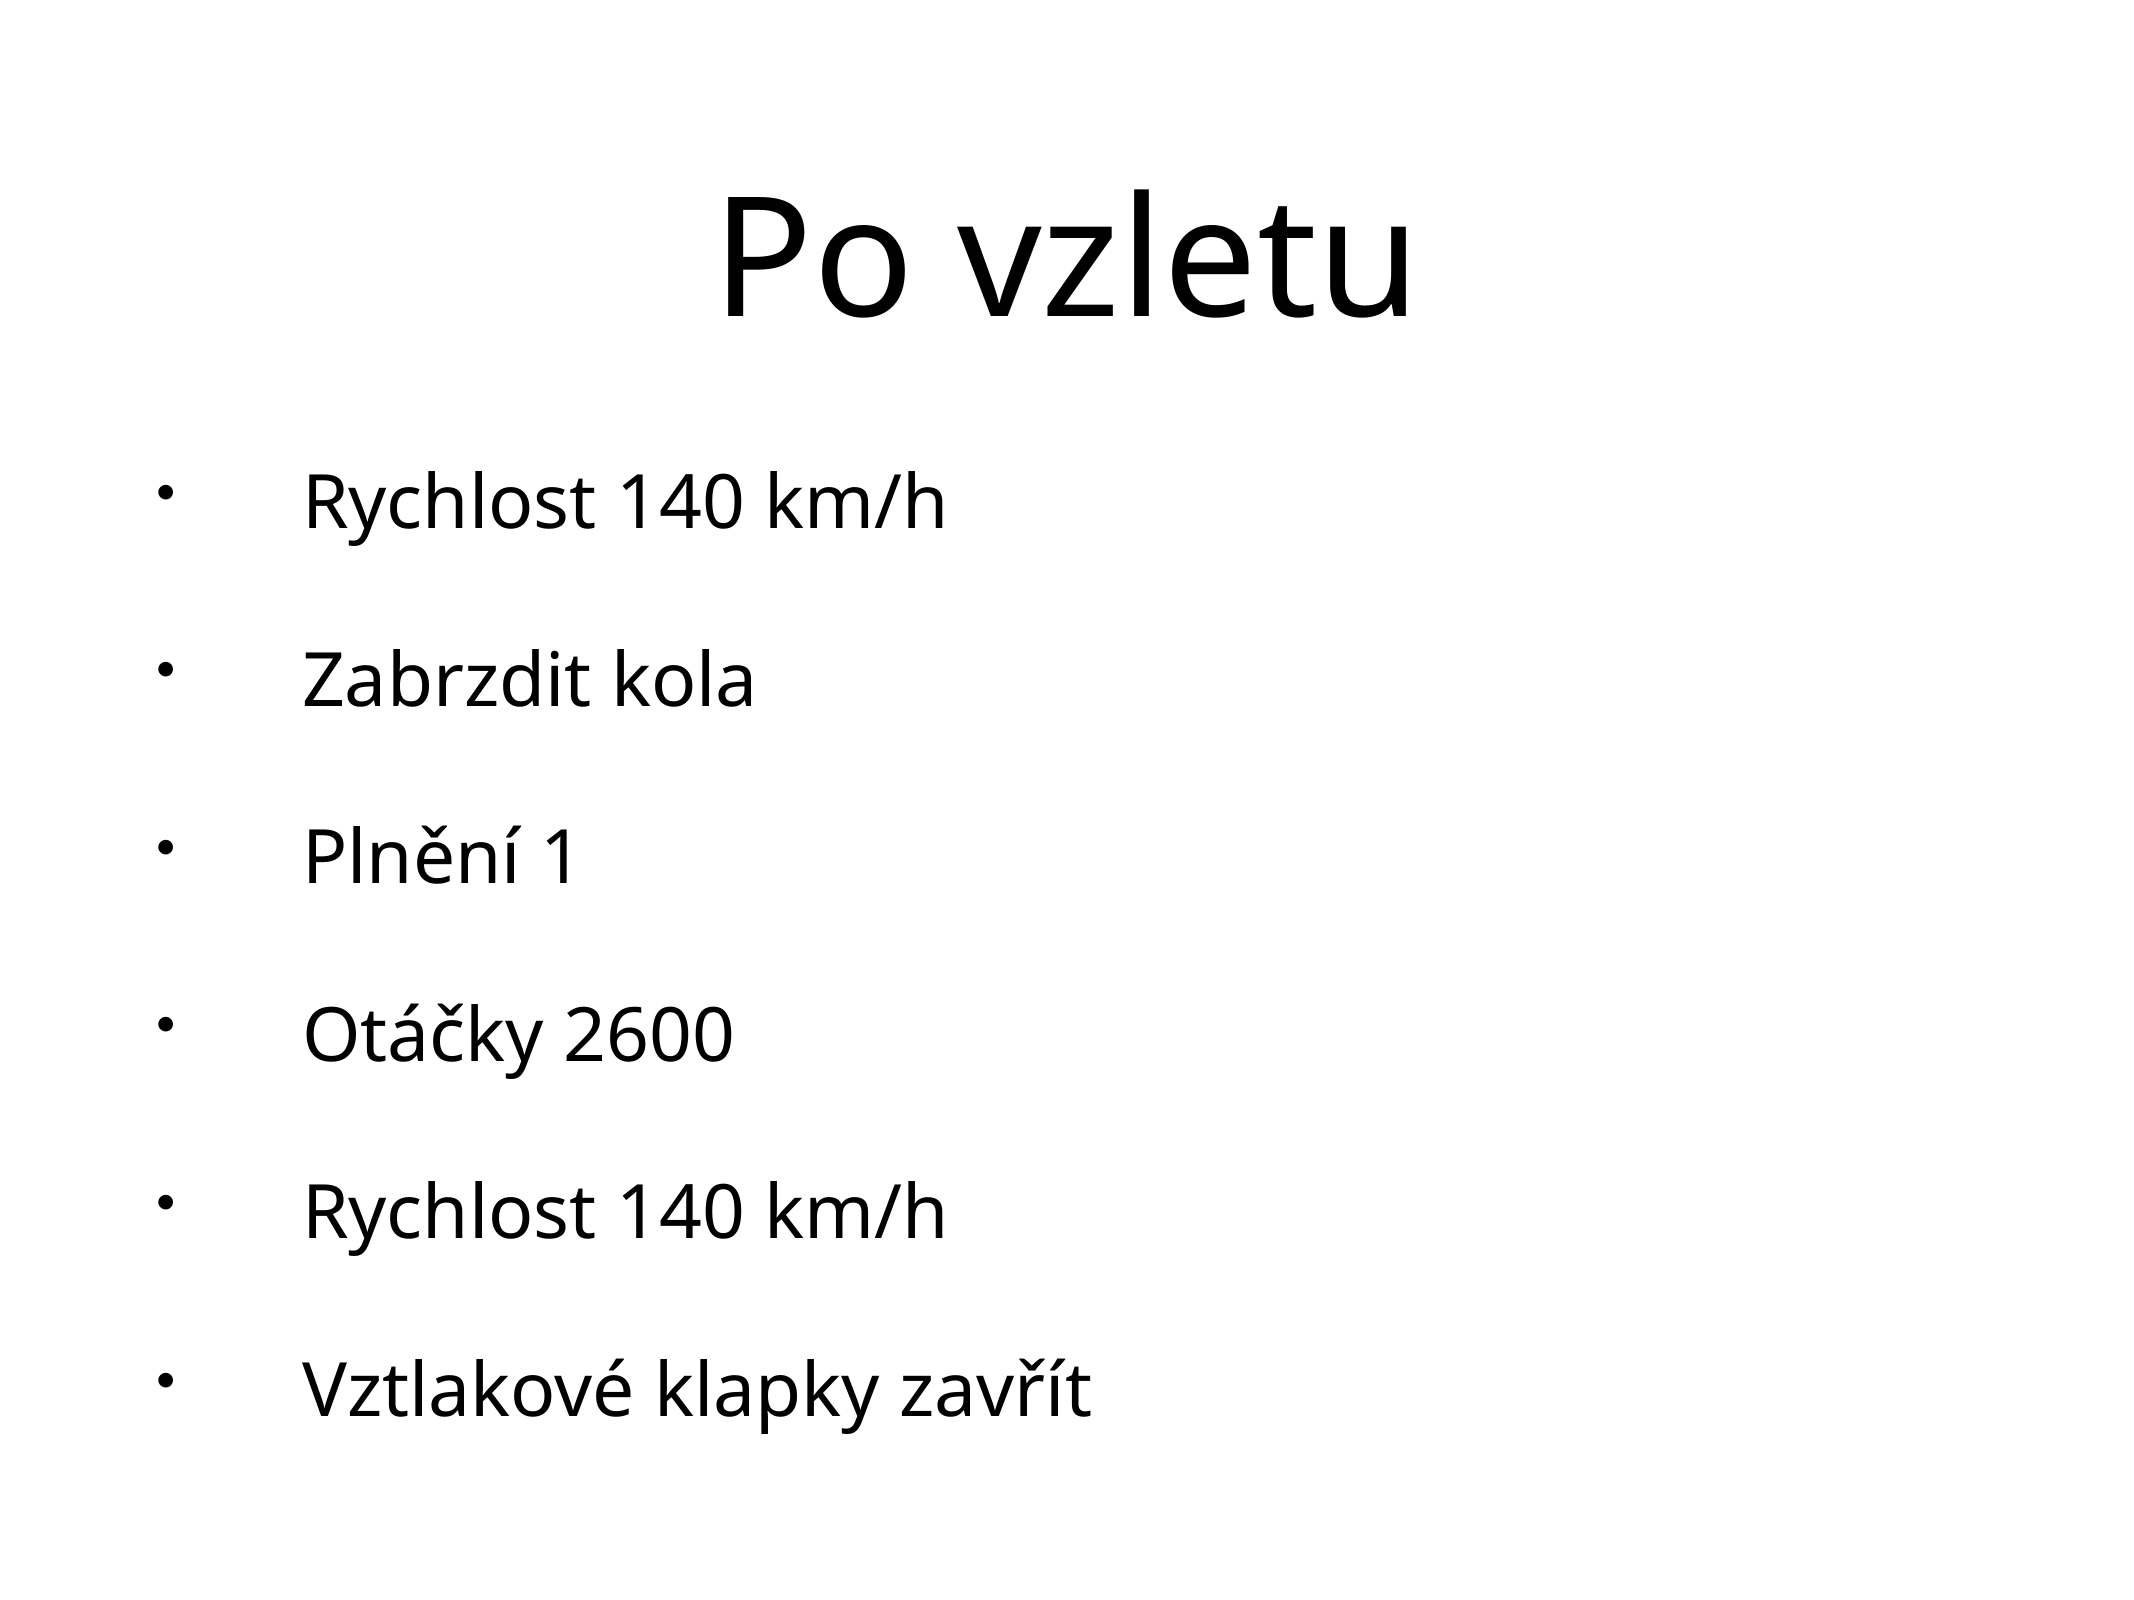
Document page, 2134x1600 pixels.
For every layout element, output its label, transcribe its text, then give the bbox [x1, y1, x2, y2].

list Rychlost 140 km/h Zabrzdit kola Plnění 1 Otáčky 2600 Rychlost 140 km/h Vztlakové klapky zavřít [155, 426, 1978, 1459]
title Po vzletu [155, 72, 1978, 426]
